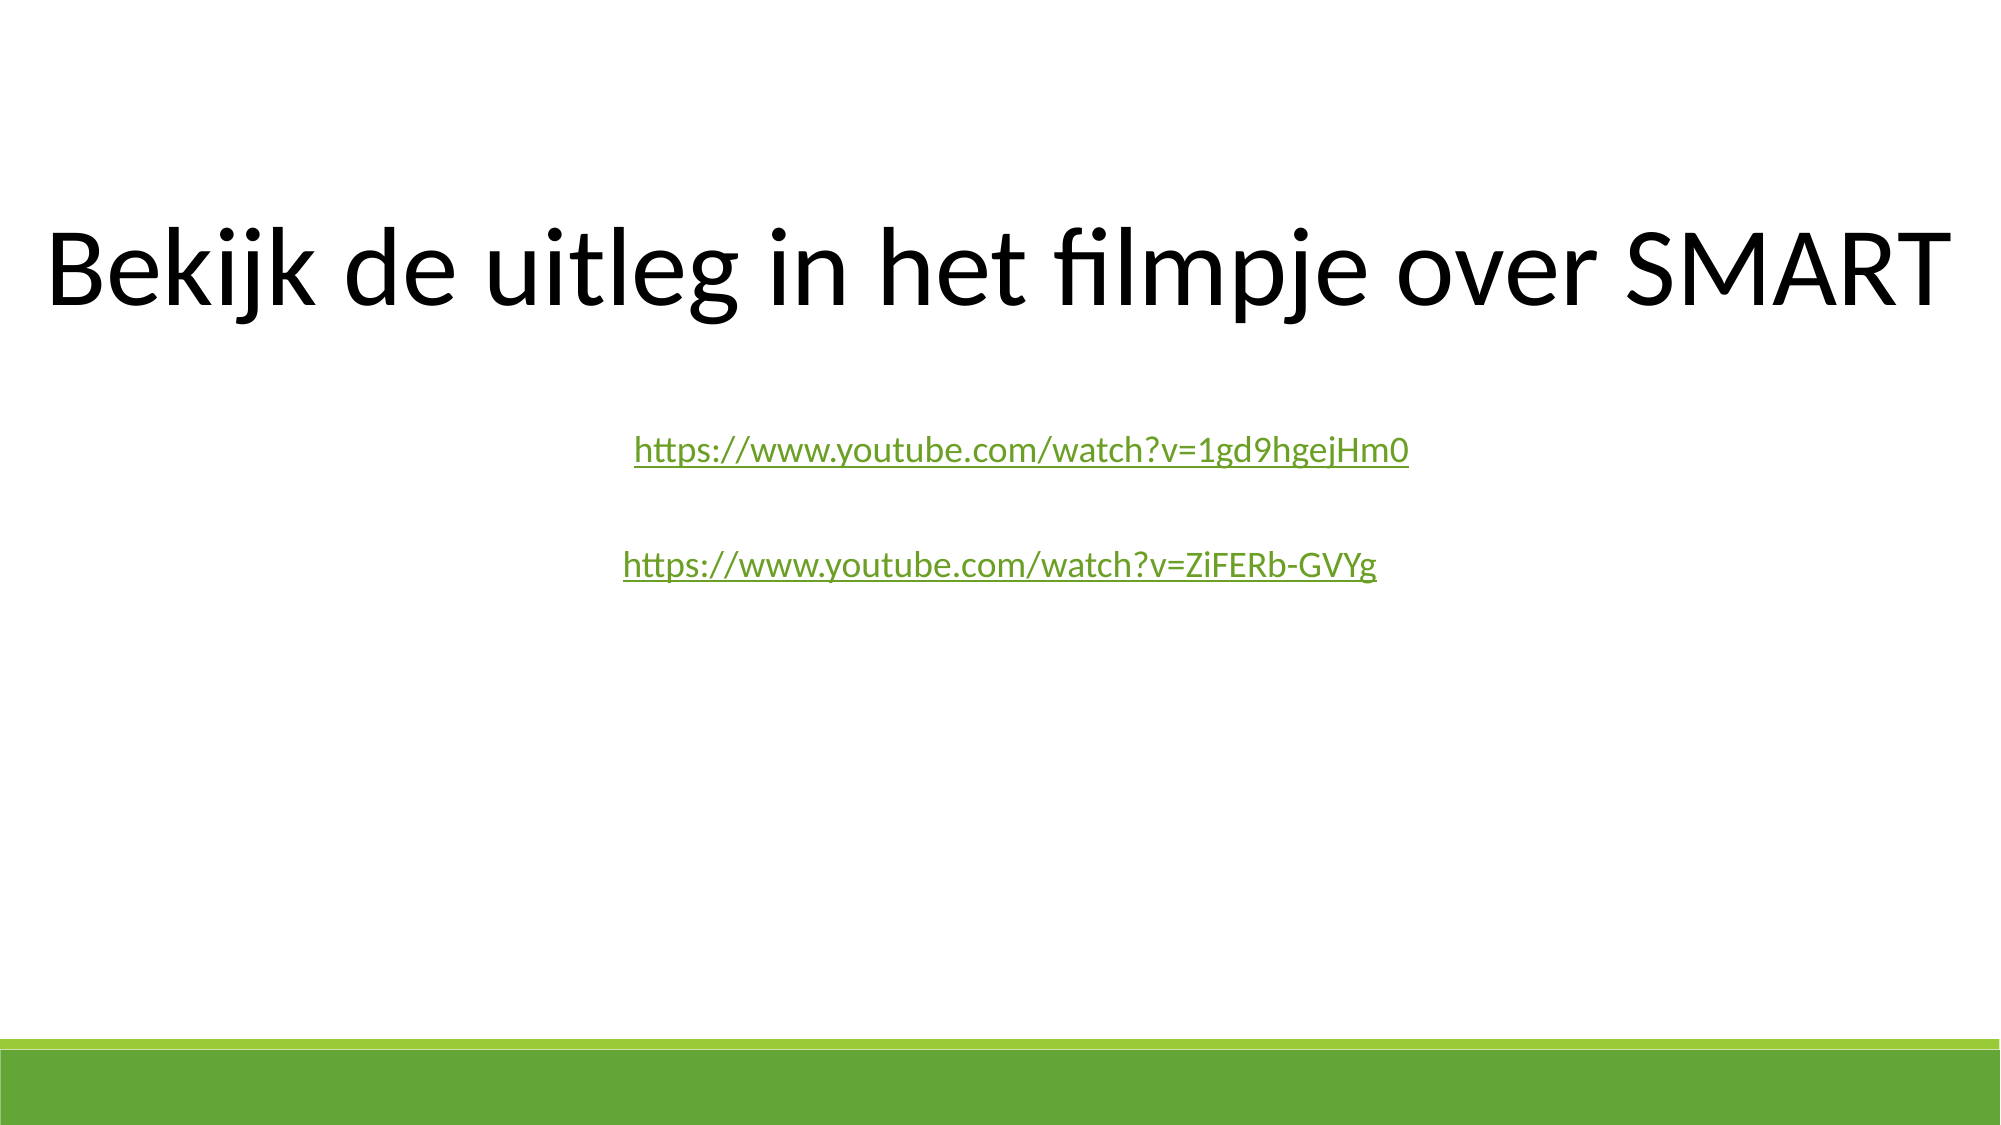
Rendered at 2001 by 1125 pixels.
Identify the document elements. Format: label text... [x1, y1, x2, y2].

text_box https://www.youtube.com/watch?v=1gd9hgejHm0 [619, 418, 1425, 523]
text_box https://www.youtube.com/watch?v=ZiFERb-GVYg [607, 532, 1393, 637]
text_box Bekijk de uitleg in het filmpje over SMART [30, 185, 1970, 336]
